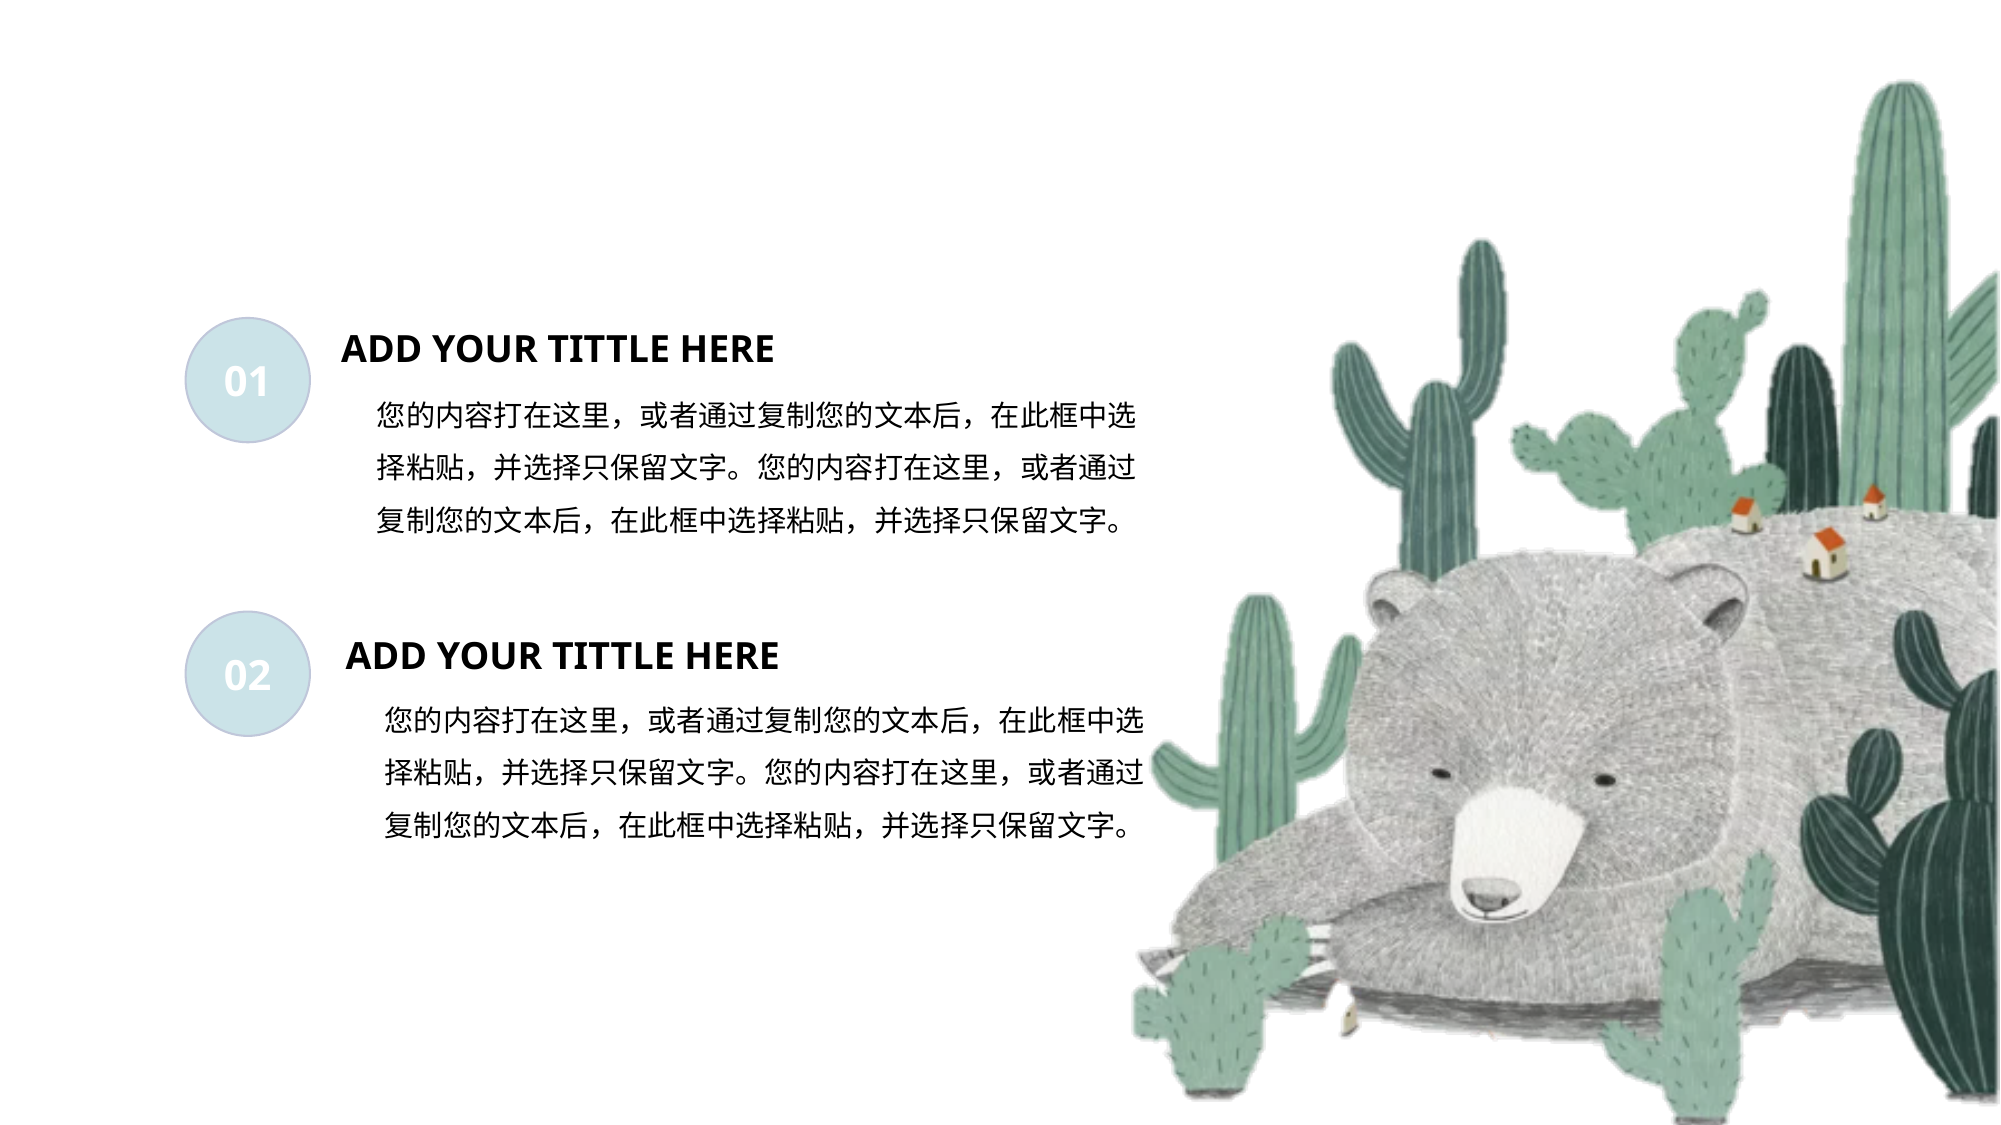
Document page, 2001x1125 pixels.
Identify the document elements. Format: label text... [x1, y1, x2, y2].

text_box 您的内容打在这里，或者通过复制您的文本后，在此框中选择粘贴，并选择只保留文字。您的内容打在这里，或者通过复制您的文本后，在此框中选择粘贴，并选择只保留文字。 [362, 372, 1121, 545]
text_box 02 [184, 610, 311, 737]
text_box 您的内容打在这里，或者通过复制您的文本后，在此框中选择粘贴，并选择只保留文字。您的内容打在这里，或者通过复制您的文本后，在此框中选择粘贴，并选择只保留文字。 [369, 677, 1121, 850]
text_box 01 [184, 316, 311, 444]
picture [1121, 60, 2000, 1125]
text_box ADD YOUR TITTLE HERE [330, 624, 795, 719]
text_box ADD YOUR TITTLE HERE [326, 318, 791, 413]
